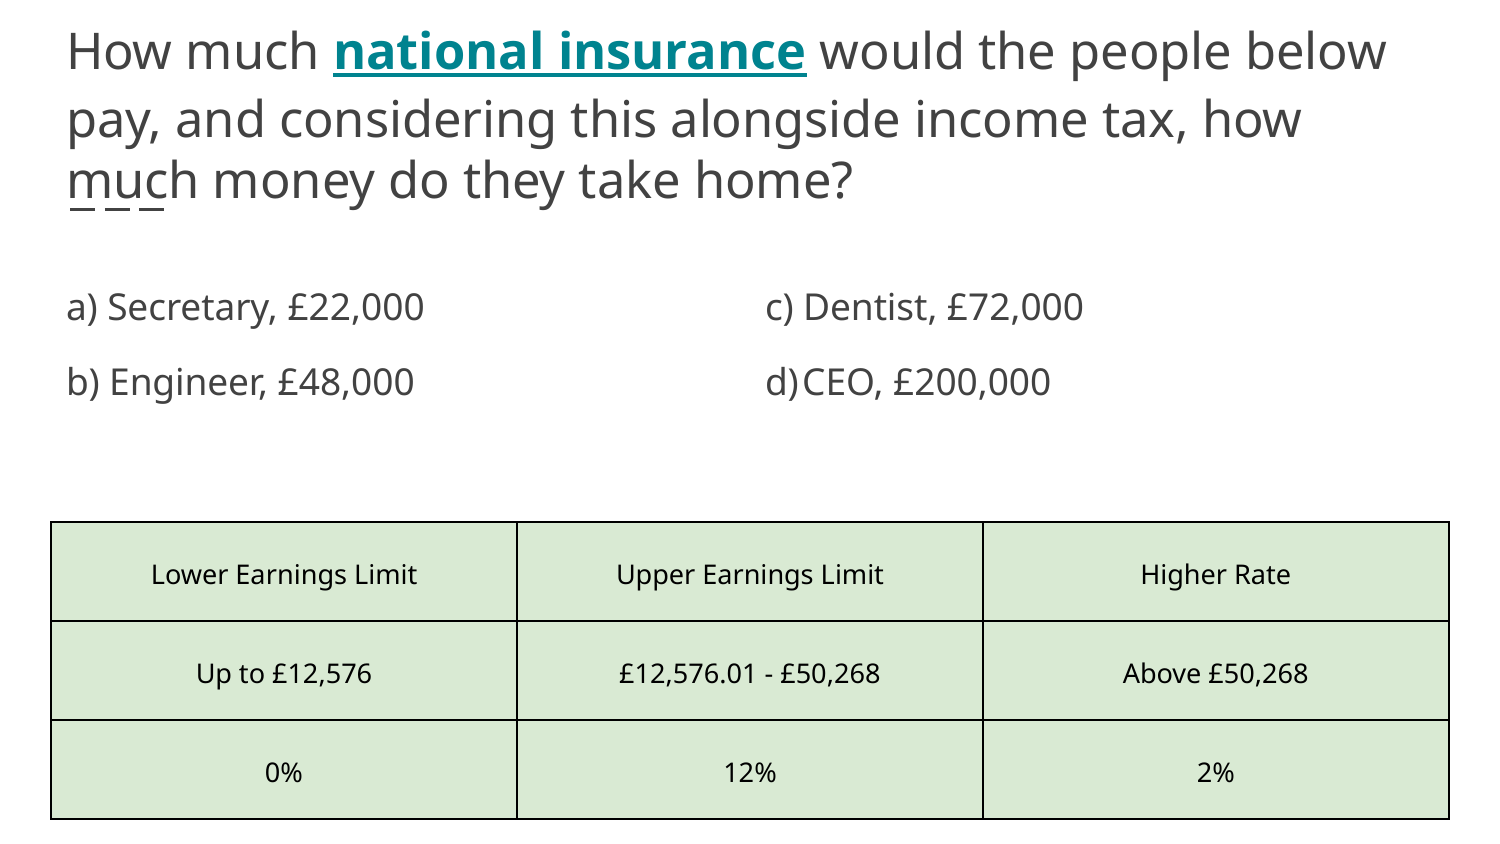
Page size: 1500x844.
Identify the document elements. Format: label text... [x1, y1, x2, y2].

list a) Secretary, £22,000 b) Engineer, £48,000 [51, 240, 750, 422]
table_cell Up to £12,576 [52, 622, 516, 719]
table_cell 2% [984, 721, 1448, 818]
title How much national insurance would the people below pay, and considering this alongside income tax, how much money do they take home? [51, 0, 1449, 224]
table_cell 12% [518, 721, 982, 818]
table_cell Above £50,268 [984, 622, 1448, 719]
table_header Upper Earnings Limit [518, 523, 982, 620]
table_cell £12,576.01 - £50,268 [518, 622, 982, 719]
table_header Higher Rate [984, 523, 1448, 620]
table_cell 0% [52, 721, 516, 818]
table_header Lower Earnings Limit [52, 523, 516, 620]
list c) Dentist, £72,000 d) CEO, £200,000 [750, 240, 1449, 422]
